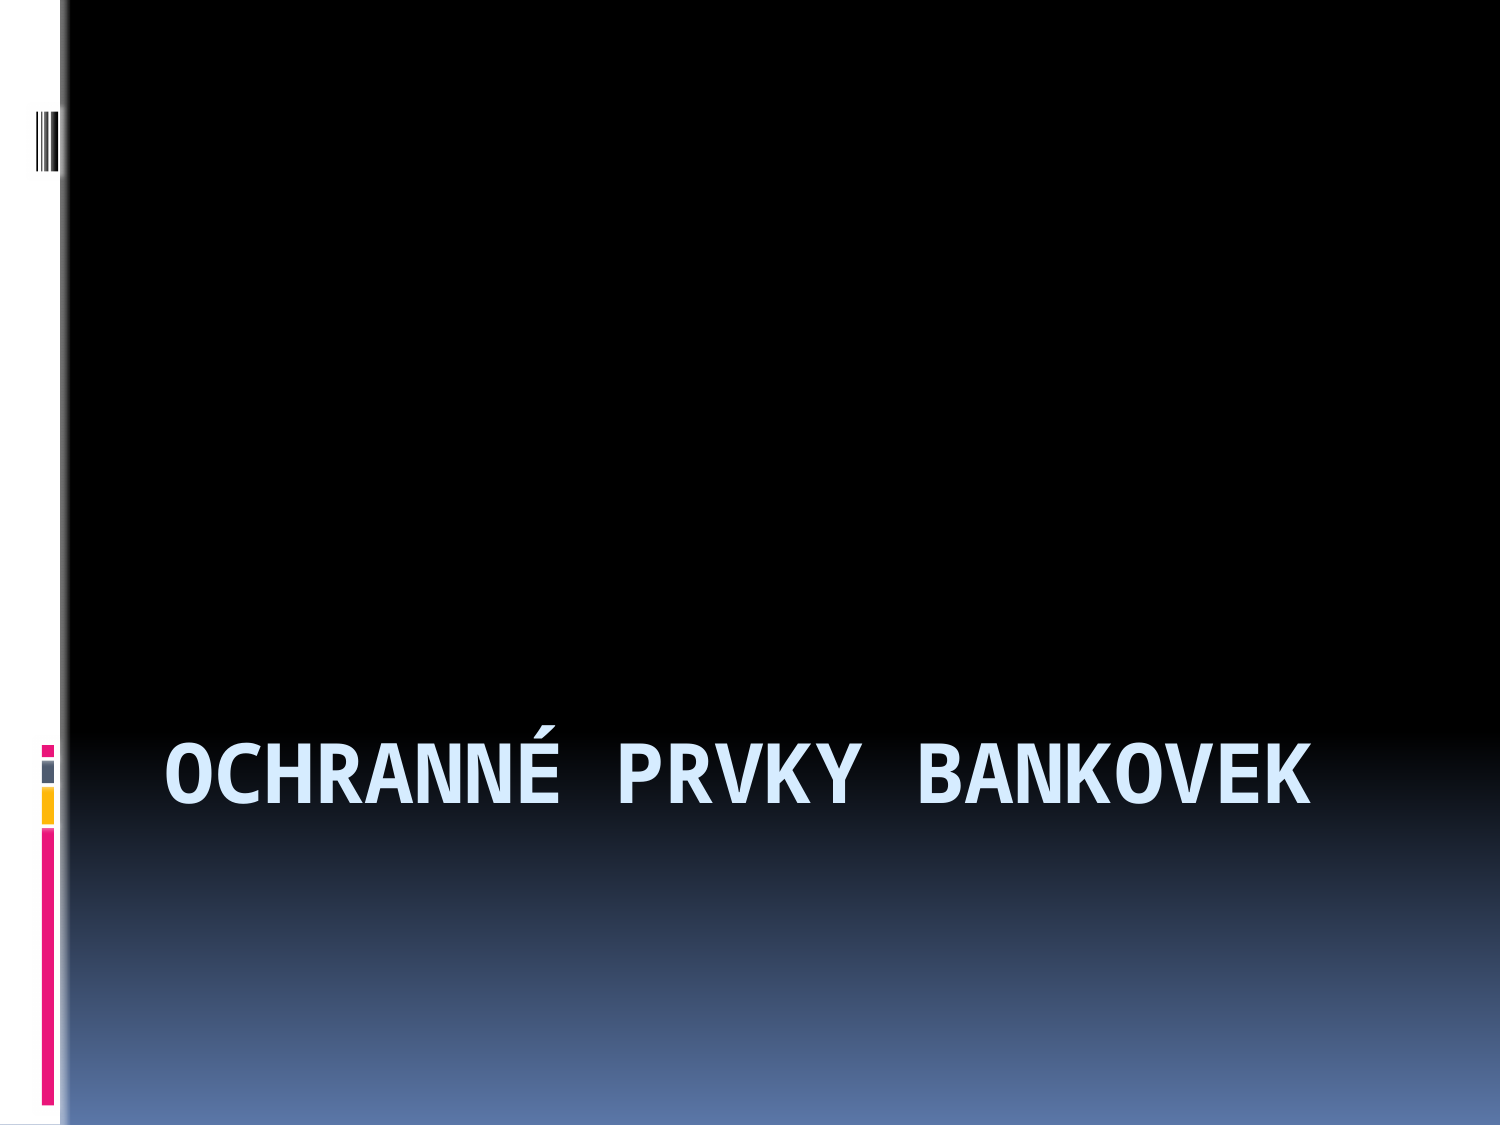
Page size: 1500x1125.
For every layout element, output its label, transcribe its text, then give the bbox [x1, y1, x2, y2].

title Ochranné prvky bankovek [150, 712, 1425, 1037]
